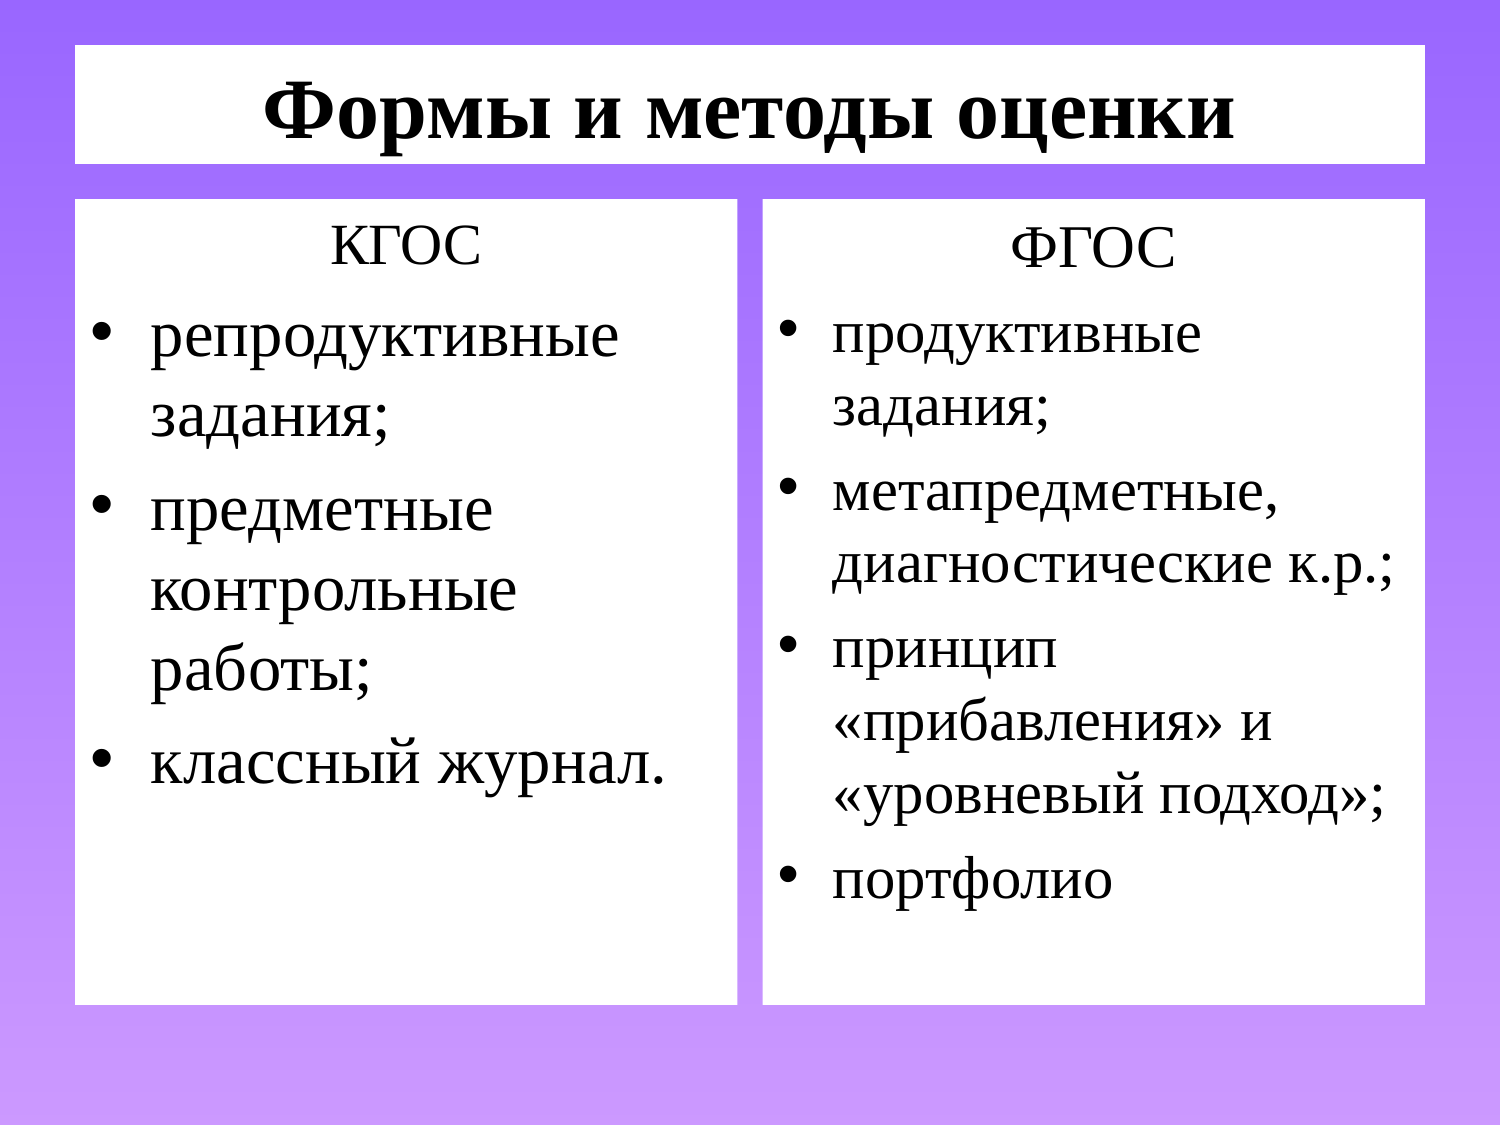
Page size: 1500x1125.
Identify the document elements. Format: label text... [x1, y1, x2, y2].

list ФГОС продуктивные задания; метапредметные, диагностические к.р.; принцип «прибавления» и «уровневый подход»; портфолио [762, 199, 1425, 1005]
title Формы и методы оценки [75, 45, 1425, 164]
list КГОС репродуктивные задания; предметные контрольные работы; классный журнал. [75, 199, 738, 1005]
